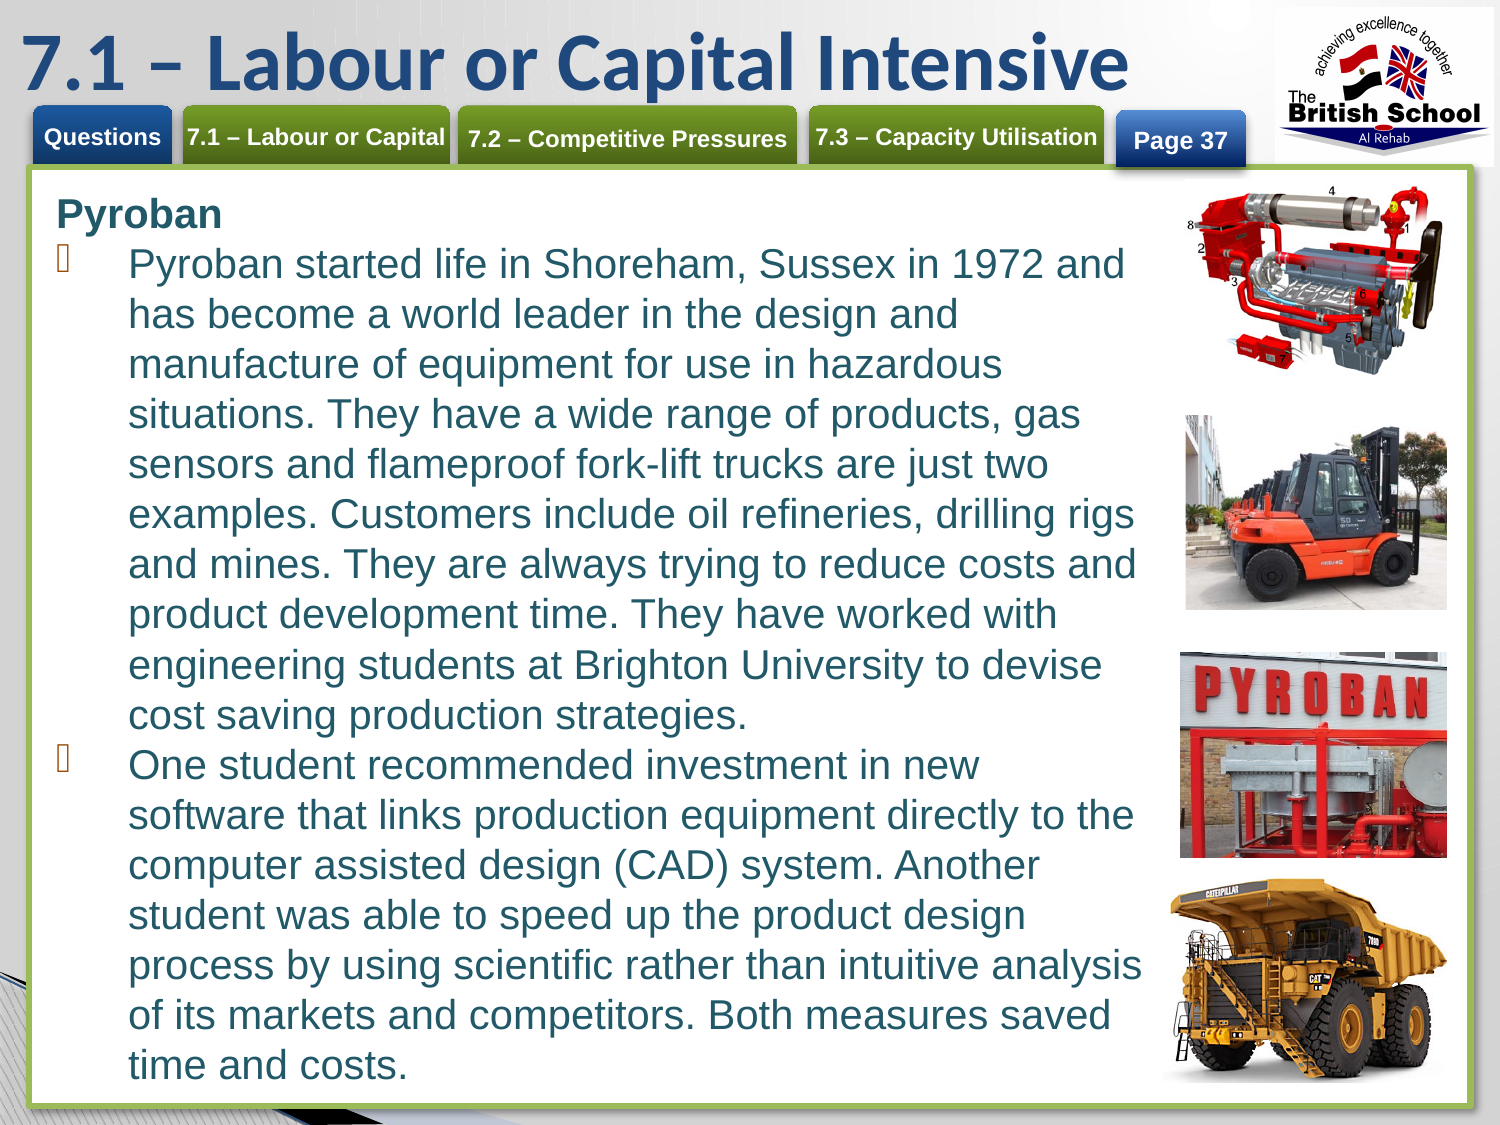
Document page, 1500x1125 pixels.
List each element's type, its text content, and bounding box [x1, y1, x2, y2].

picture [1185, 414, 1448, 610]
picture [1179, 651, 1448, 858]
picture [1275, 7, 1495, 167]
picture [1163, 876, 1448, 1083]
picture [1185, 179, 1448, 376]
text_box Page 37 [1116, 109, 1247, 167]
title 7.1 – Labour or Capital Intensive [5, 11, 1270, 102]
text_box Pyroban Pyroban started life in Shoreham, Sussex in 1972 and has become a world leader in the design and manufacture of equipment for use in hazardous situations. They have a wide range of products, gas sensors and flameproof fork-lift trucks are just two examples. Customers include oil refineries, drilling rigs and mines. They are always trying to reduce costs and product development time. They have worked with engineering students at Brighton University to devise cost saving production strategies. One student recommended investment in new software that links production equipment directly to the computer assisted design (CAD) system. Another student was able to speed up the product design process by using scientific rather than intuitive analysis of its markets and competitors. Both measures saved time and costs. [41, 179, 1164, 1095]
picture [281, 1114, 303, 1125]
